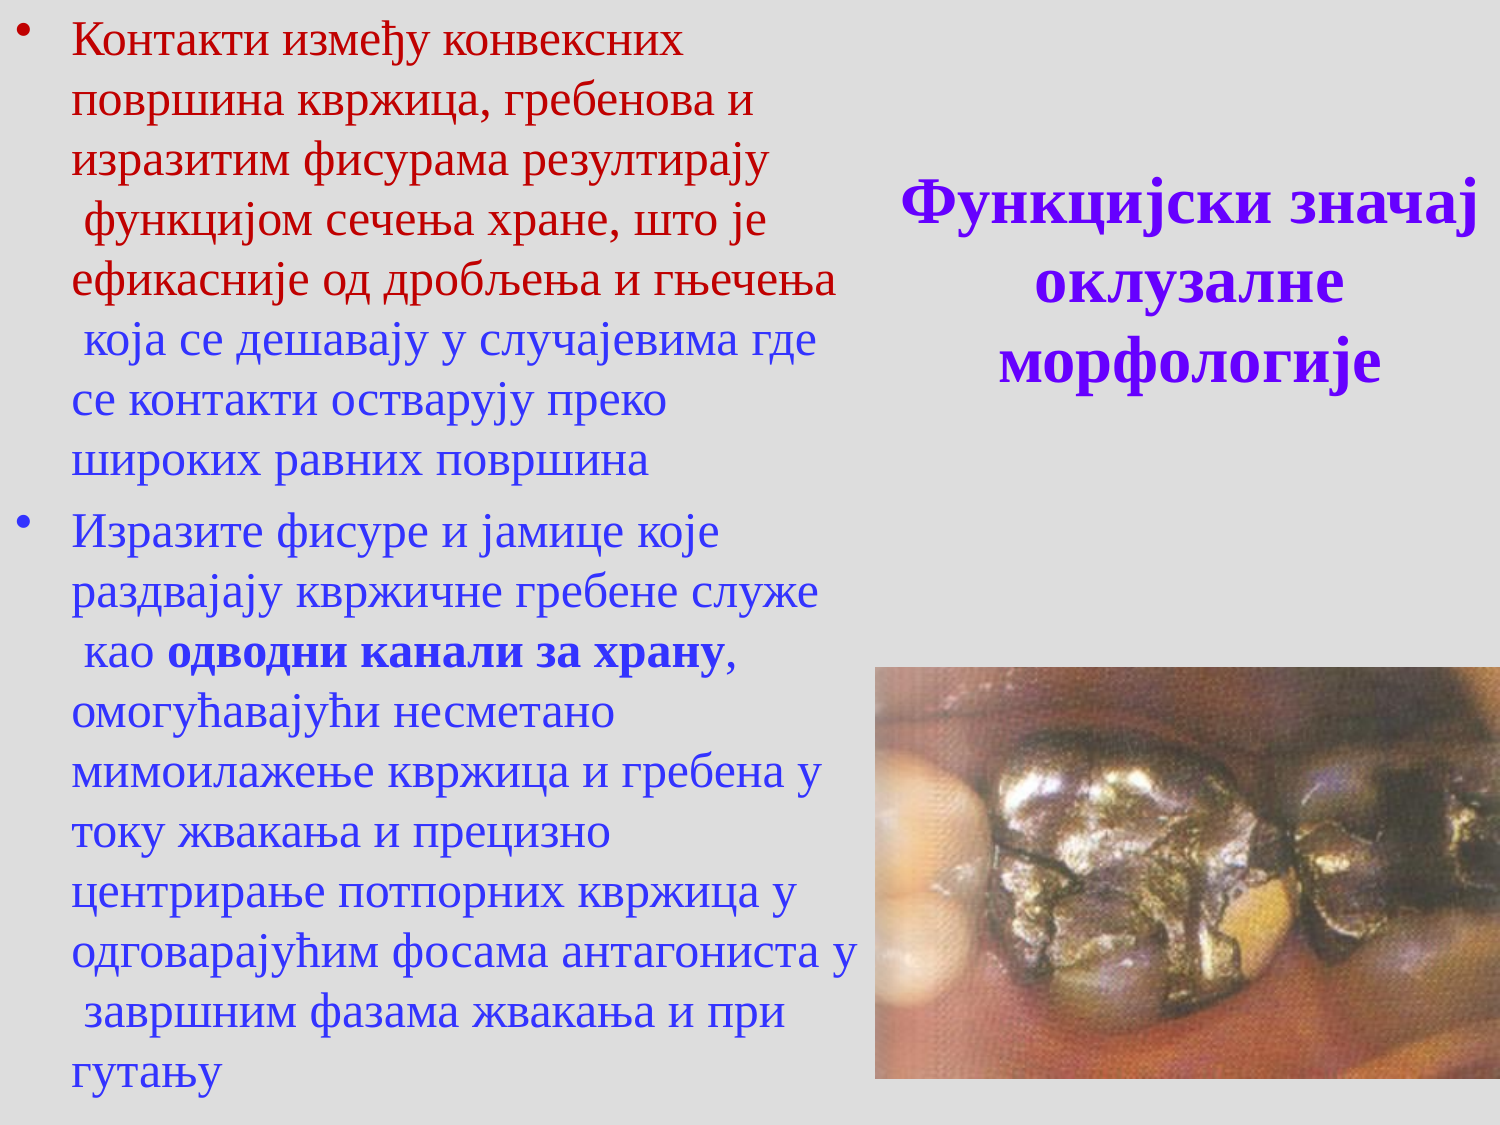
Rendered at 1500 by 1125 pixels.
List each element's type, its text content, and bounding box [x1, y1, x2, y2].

title Функцијски значај оклузалне морфологије [896, 154, 1484, 397]
text_box Контакти између конвексних површина квржица, гребенова и изразитим фисурама резултирају функцијом сечења хране, што је ефикасније од дробљења и гњечења која се дешавају у случајевима где се контакти остварују преко широких равних површина Изразите фисуре и јамице које раздвајају квржичне гребене служе као одводни канали за храну, омогућавајући несметано мимоилажење квржица и гребена у току жвакања и прецизно центрирање потпорних квржица у одговарајућим фосама антагониста у завршним фазама жвакања и при гутању [12, 3, 861, 1098]
text_box [875, 667, 1500, 1079]
